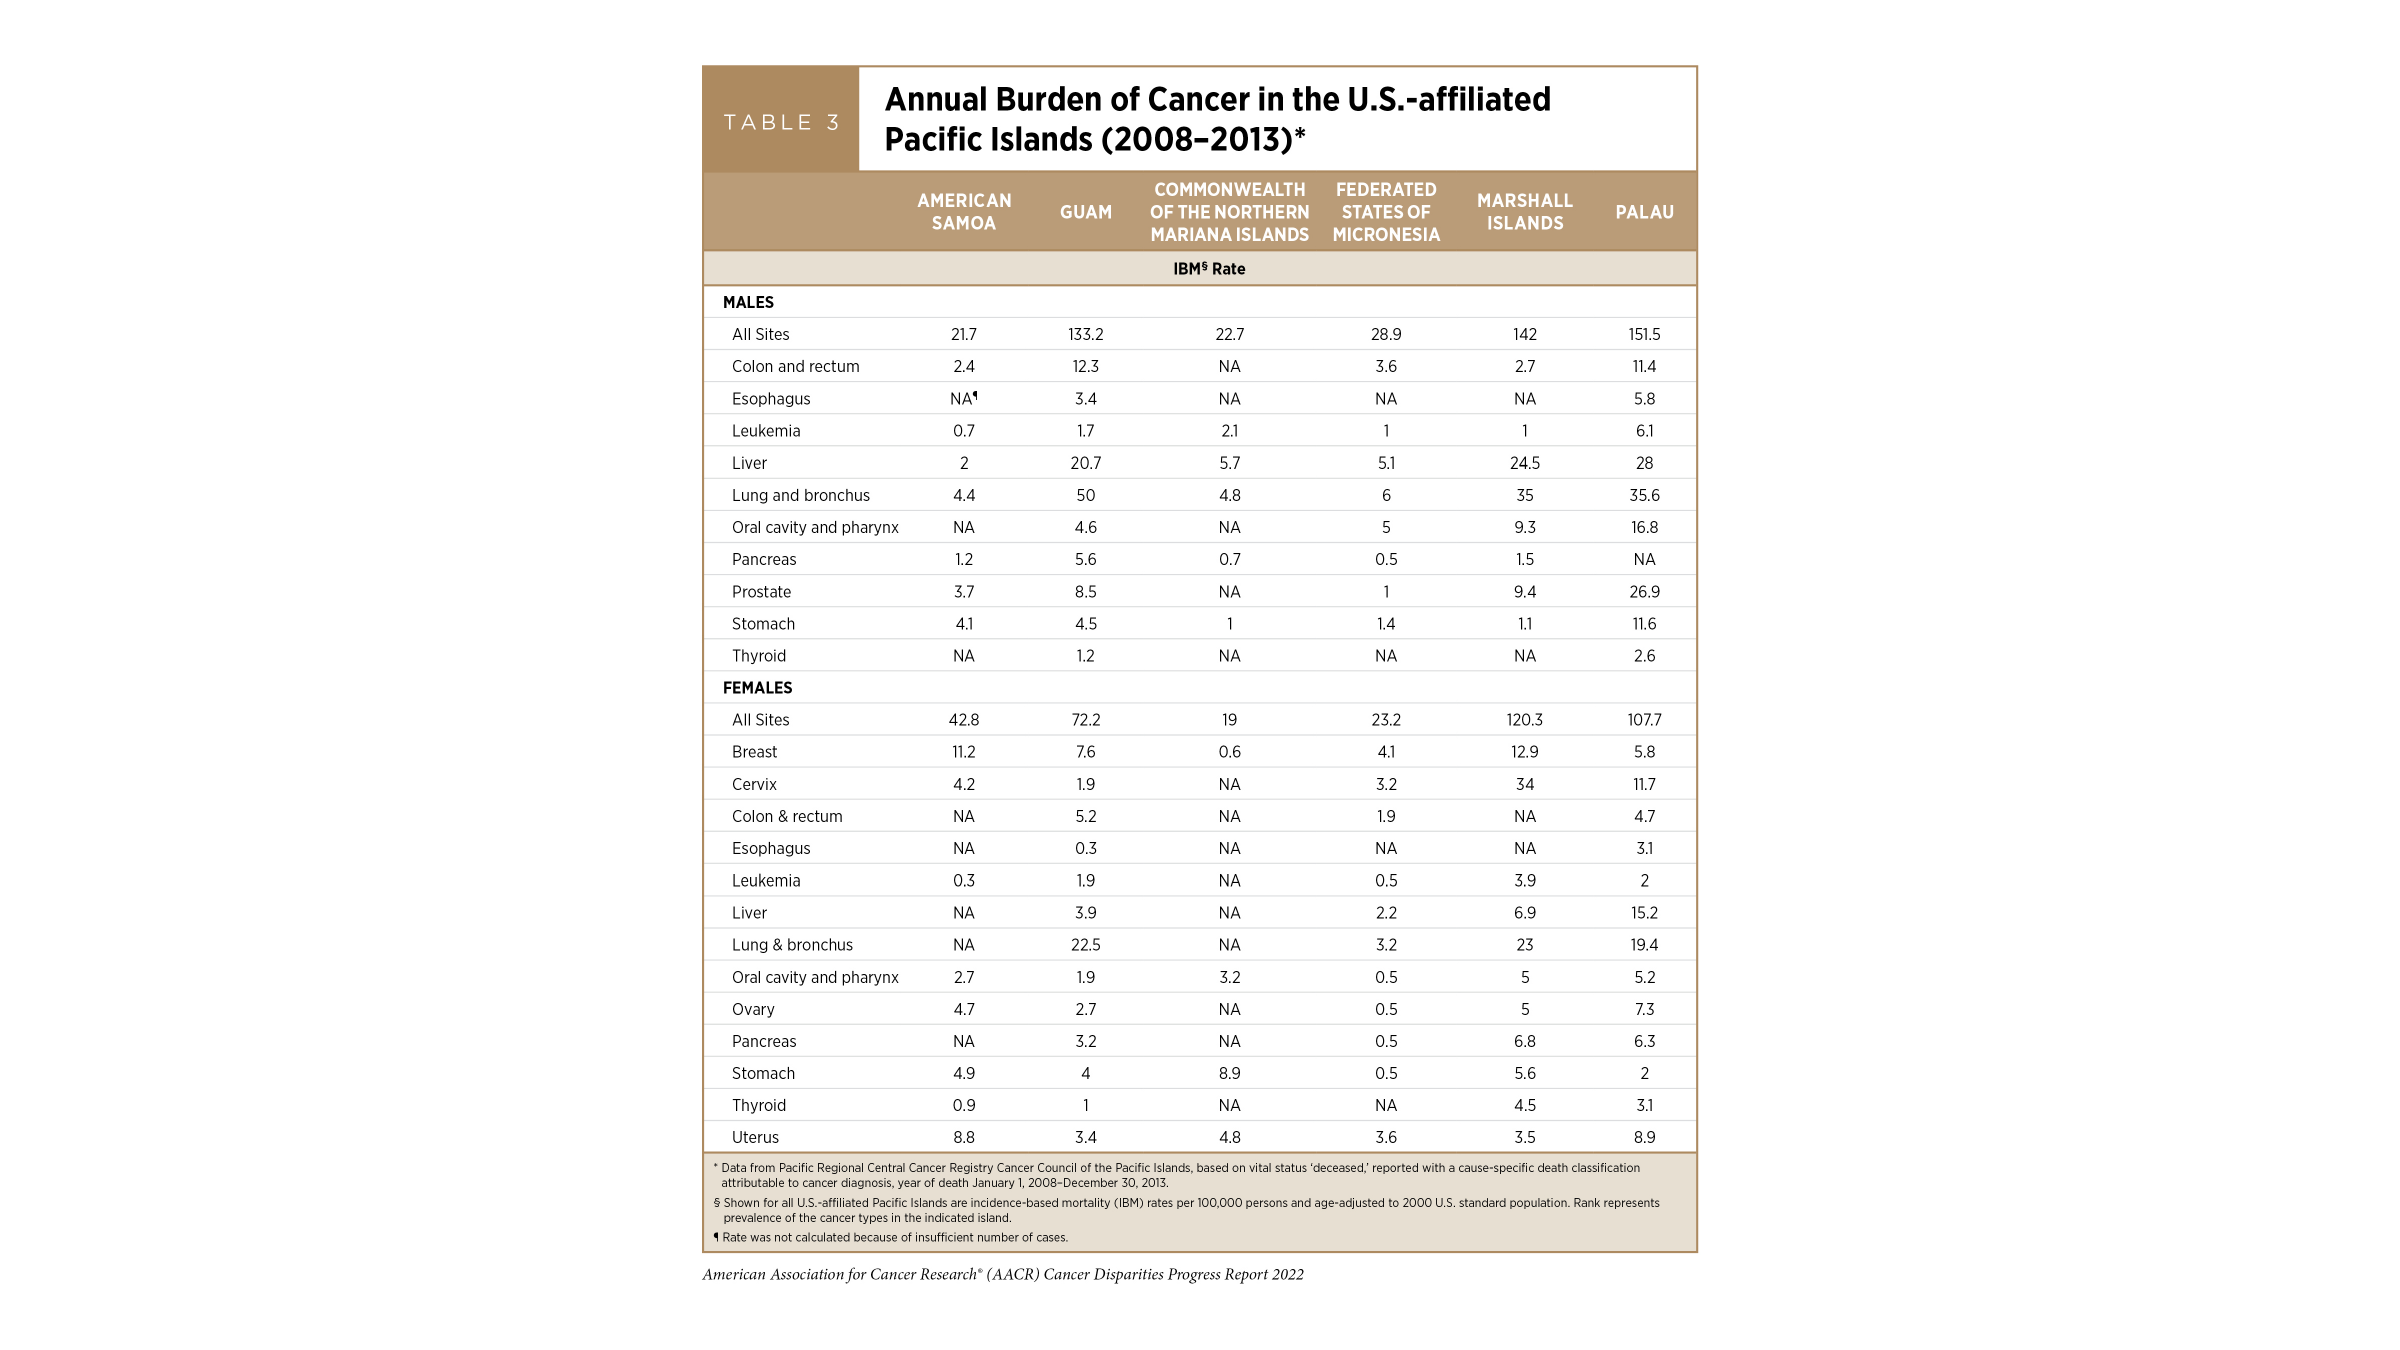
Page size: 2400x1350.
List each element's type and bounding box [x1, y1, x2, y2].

picture [684, 46, 1716, 1304]
